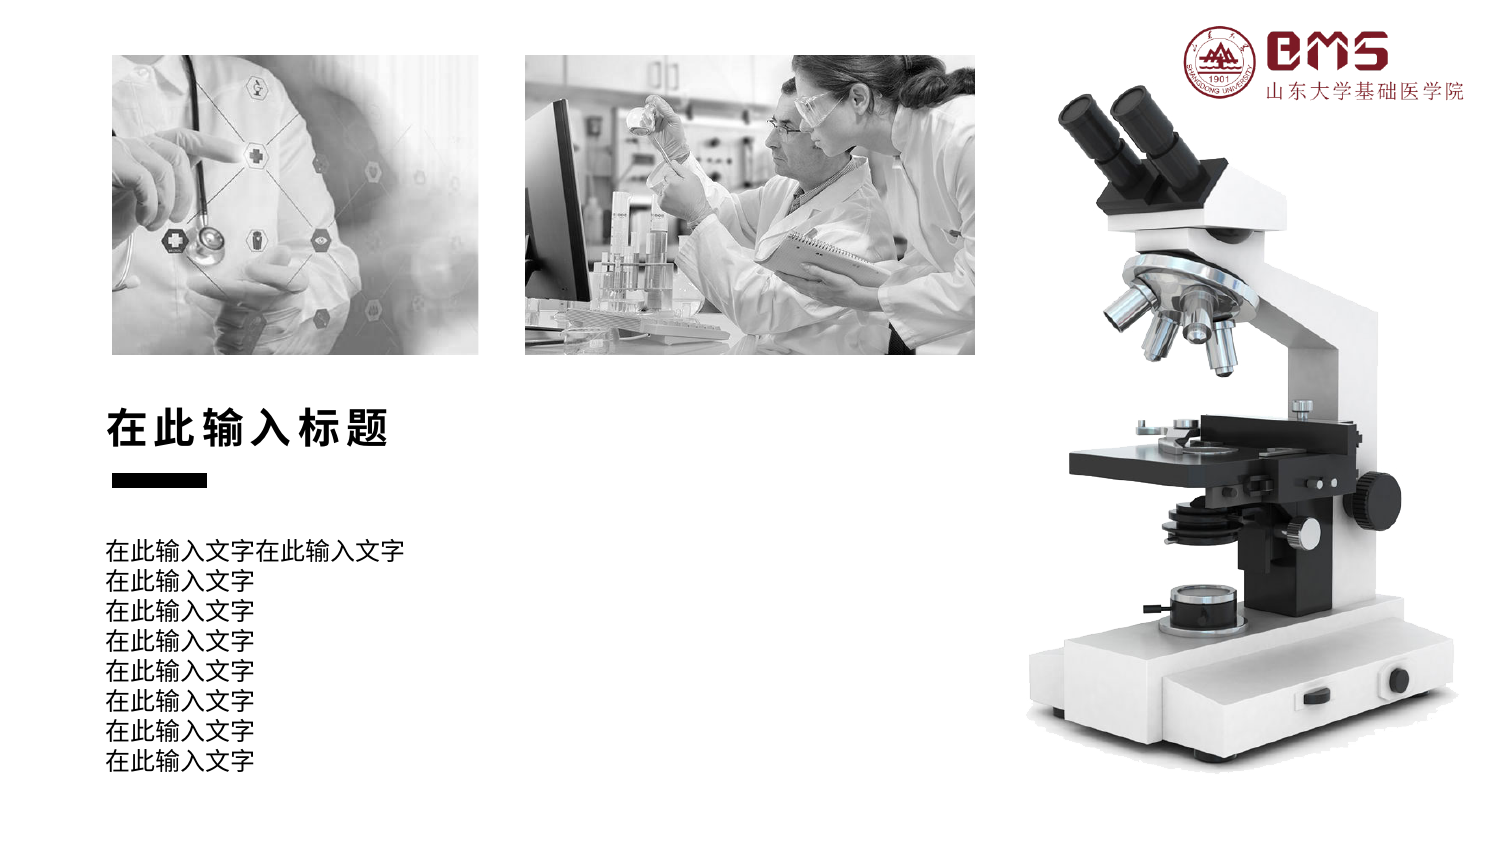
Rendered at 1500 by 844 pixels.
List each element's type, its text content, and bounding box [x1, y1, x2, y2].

text_box 在此输入标题 [91, 394, 541, 460]
picture [525, 1, 1500, 844]
picture [111, 55, 479, 355]
text_box 在此输入文字在此输入文字 在此输入文字 在此输入文字 在此输入文字 在此输入文字 在此输入文字 在此输入文字 在此输入文字 [91, 528, 862, 813]
